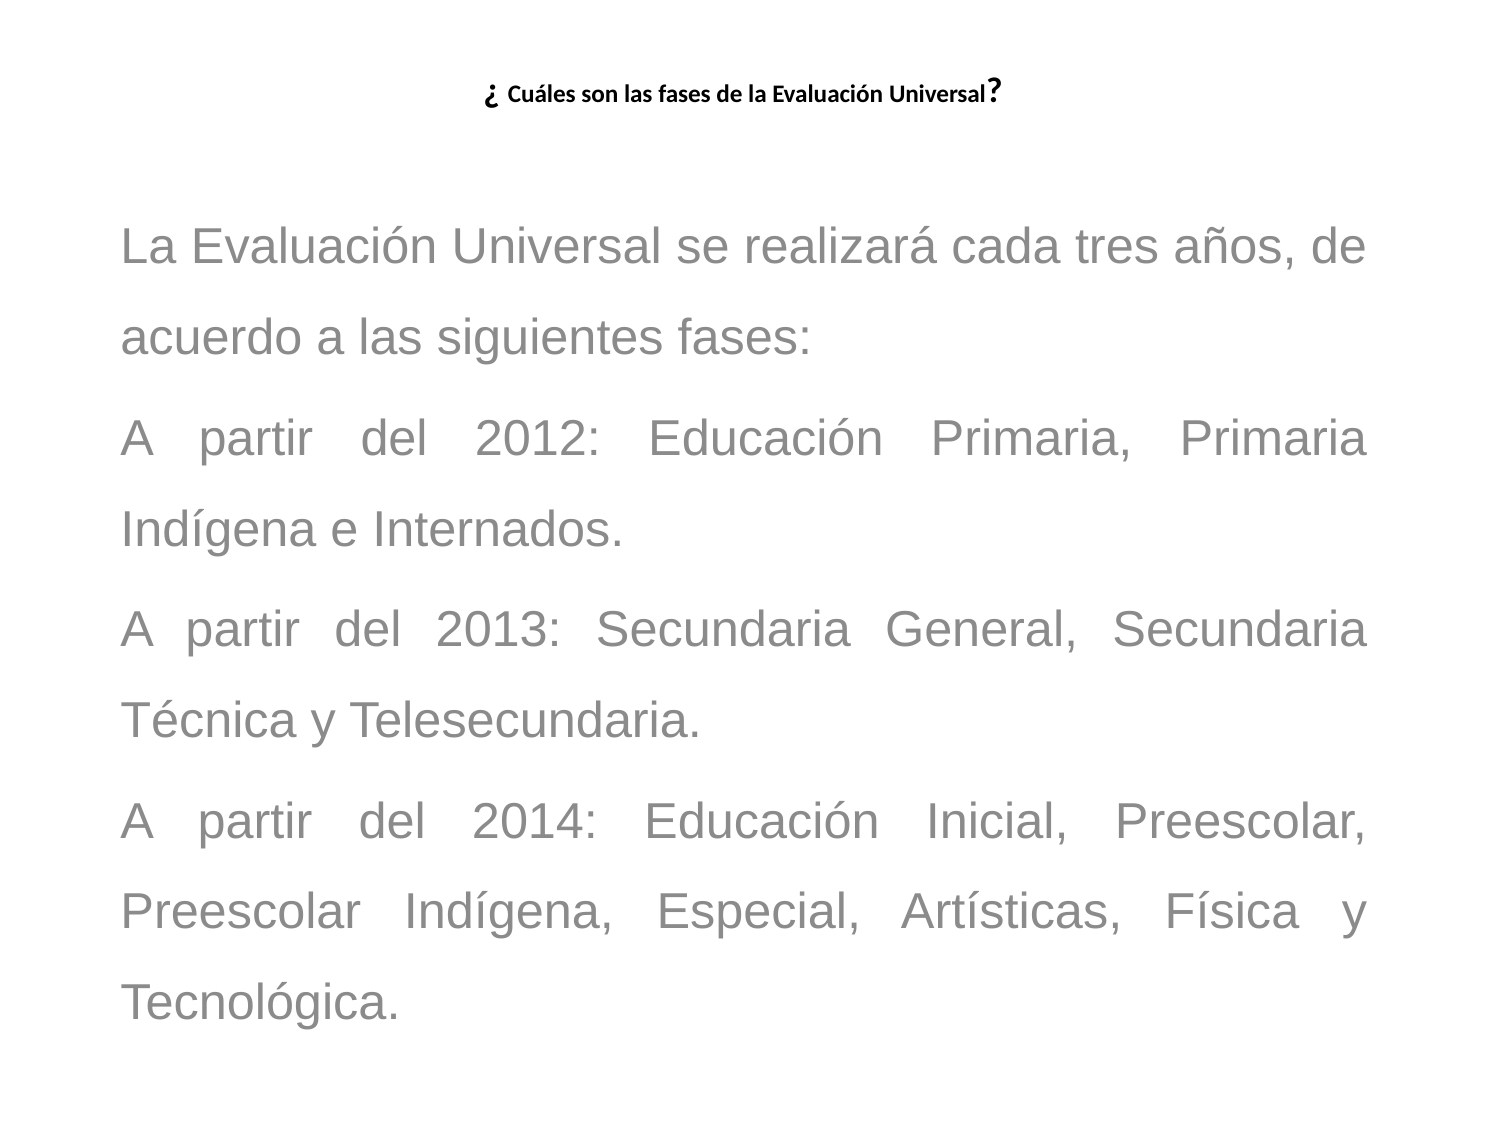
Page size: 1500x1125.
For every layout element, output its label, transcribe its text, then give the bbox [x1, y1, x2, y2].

title ¿ Cuáles son las fases de la Evaluación Universal? [105, 58, 1381, 118]
subtitle La Evaluación Universal se realizará cada tres años, de acuerdo a las siguientes fases: A partir del 2012: Educación Primaria, Primaria Indígena e Internados. A partir del 2013: Secundaria General, Secundaria Técnica y Telesecundaria. A partir del 2014: Educación Inicial, Preescolar, Preescolar Indígena, Especial, Artísticas, Física y Tecnológica. [105, 175, 1383, 1043]
